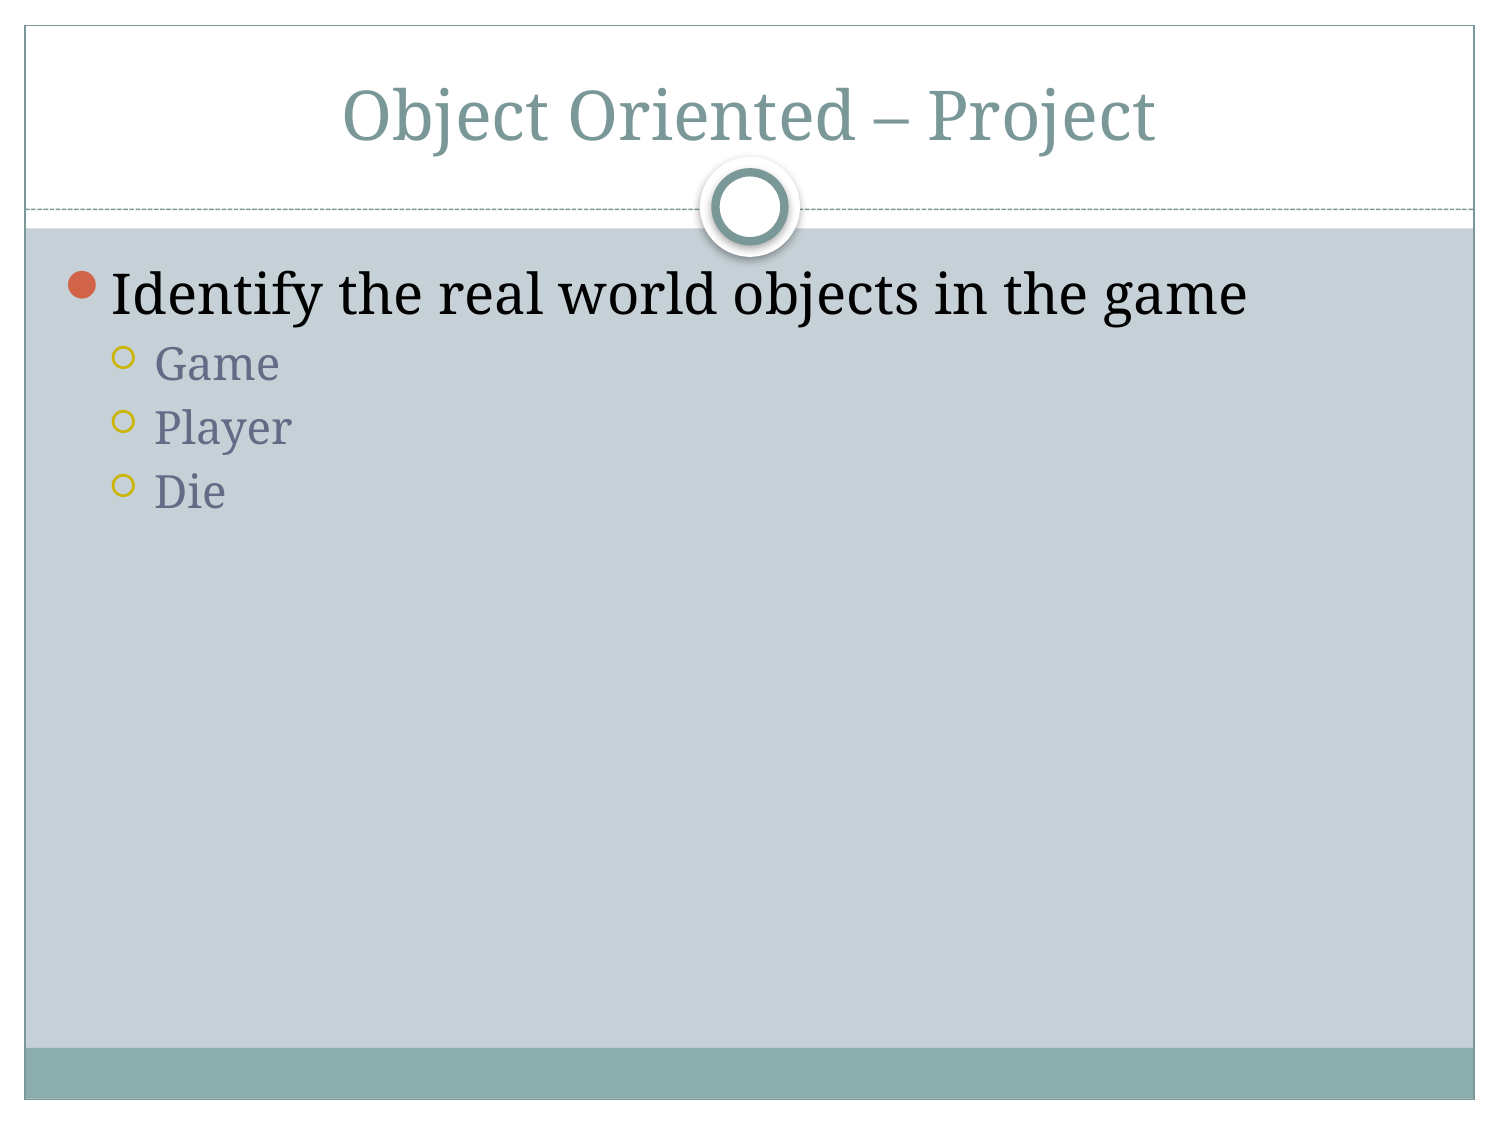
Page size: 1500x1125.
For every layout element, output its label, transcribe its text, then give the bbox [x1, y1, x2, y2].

list Identify the real world objects in the game Game Player Die [49, 250, 1445, 1001]
title Object Oriented – Project [49, 37, 1450, 162]
